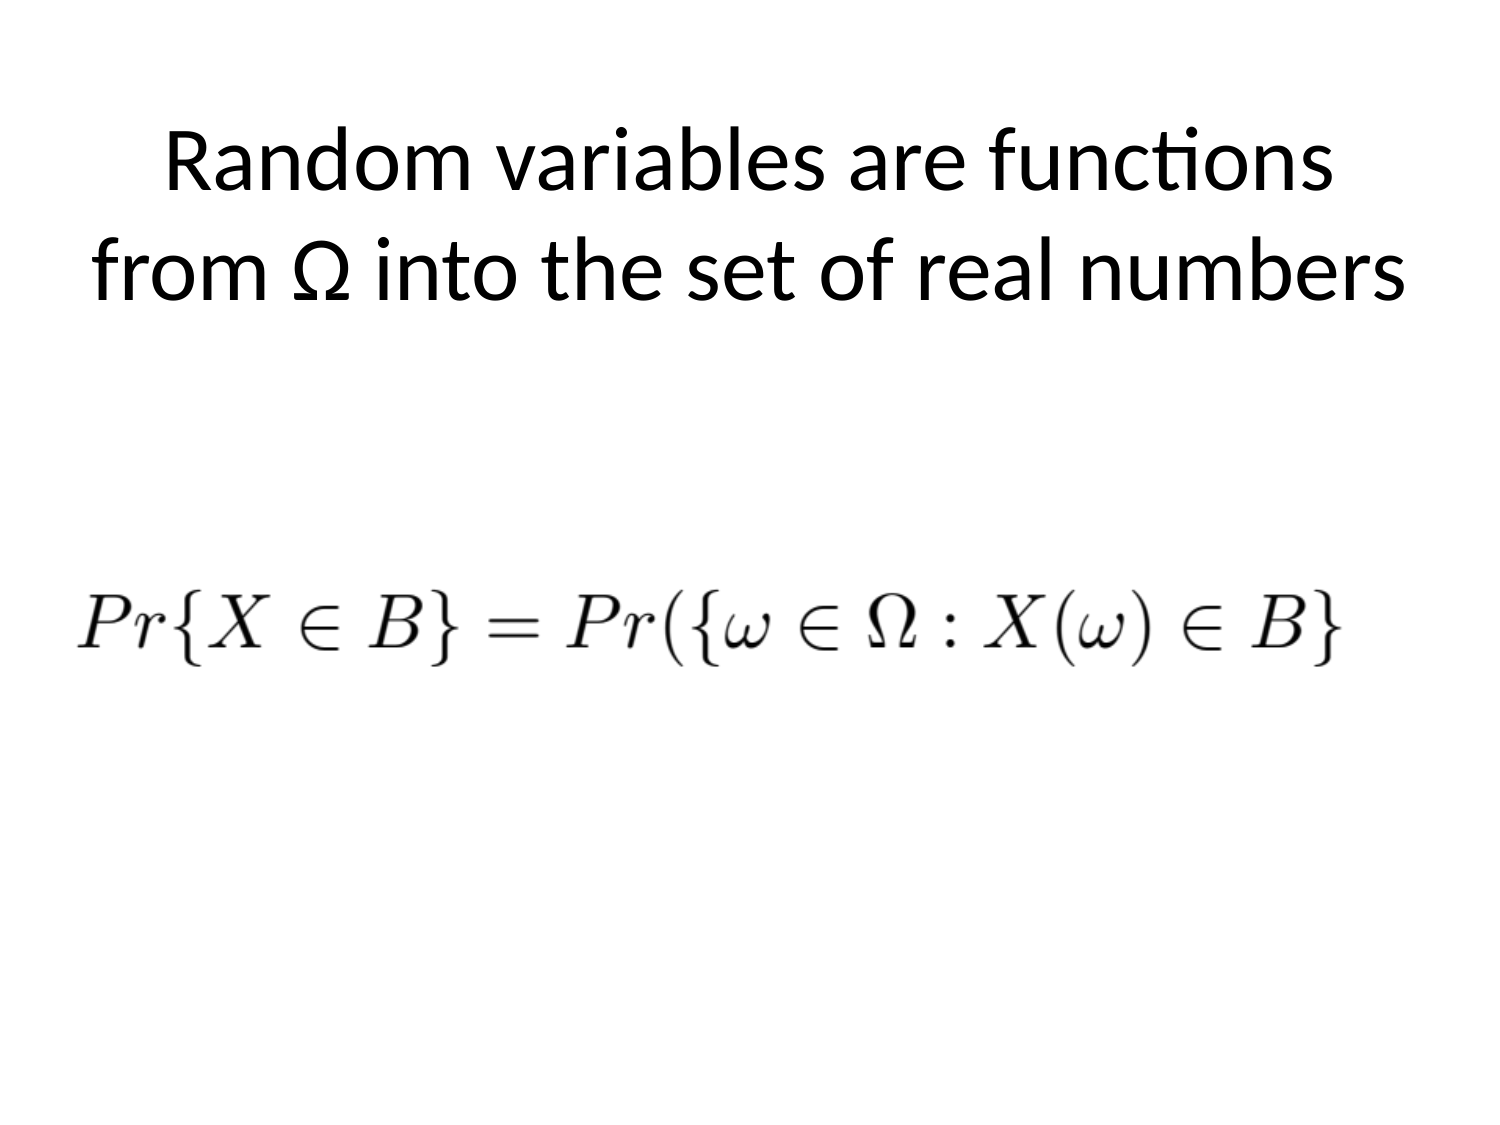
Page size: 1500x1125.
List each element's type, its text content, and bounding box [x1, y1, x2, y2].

title Random variables are functions from Ω into the set of real numbers [75, 45, 1425, 373]
picture [74, 586, 1344, 669]
